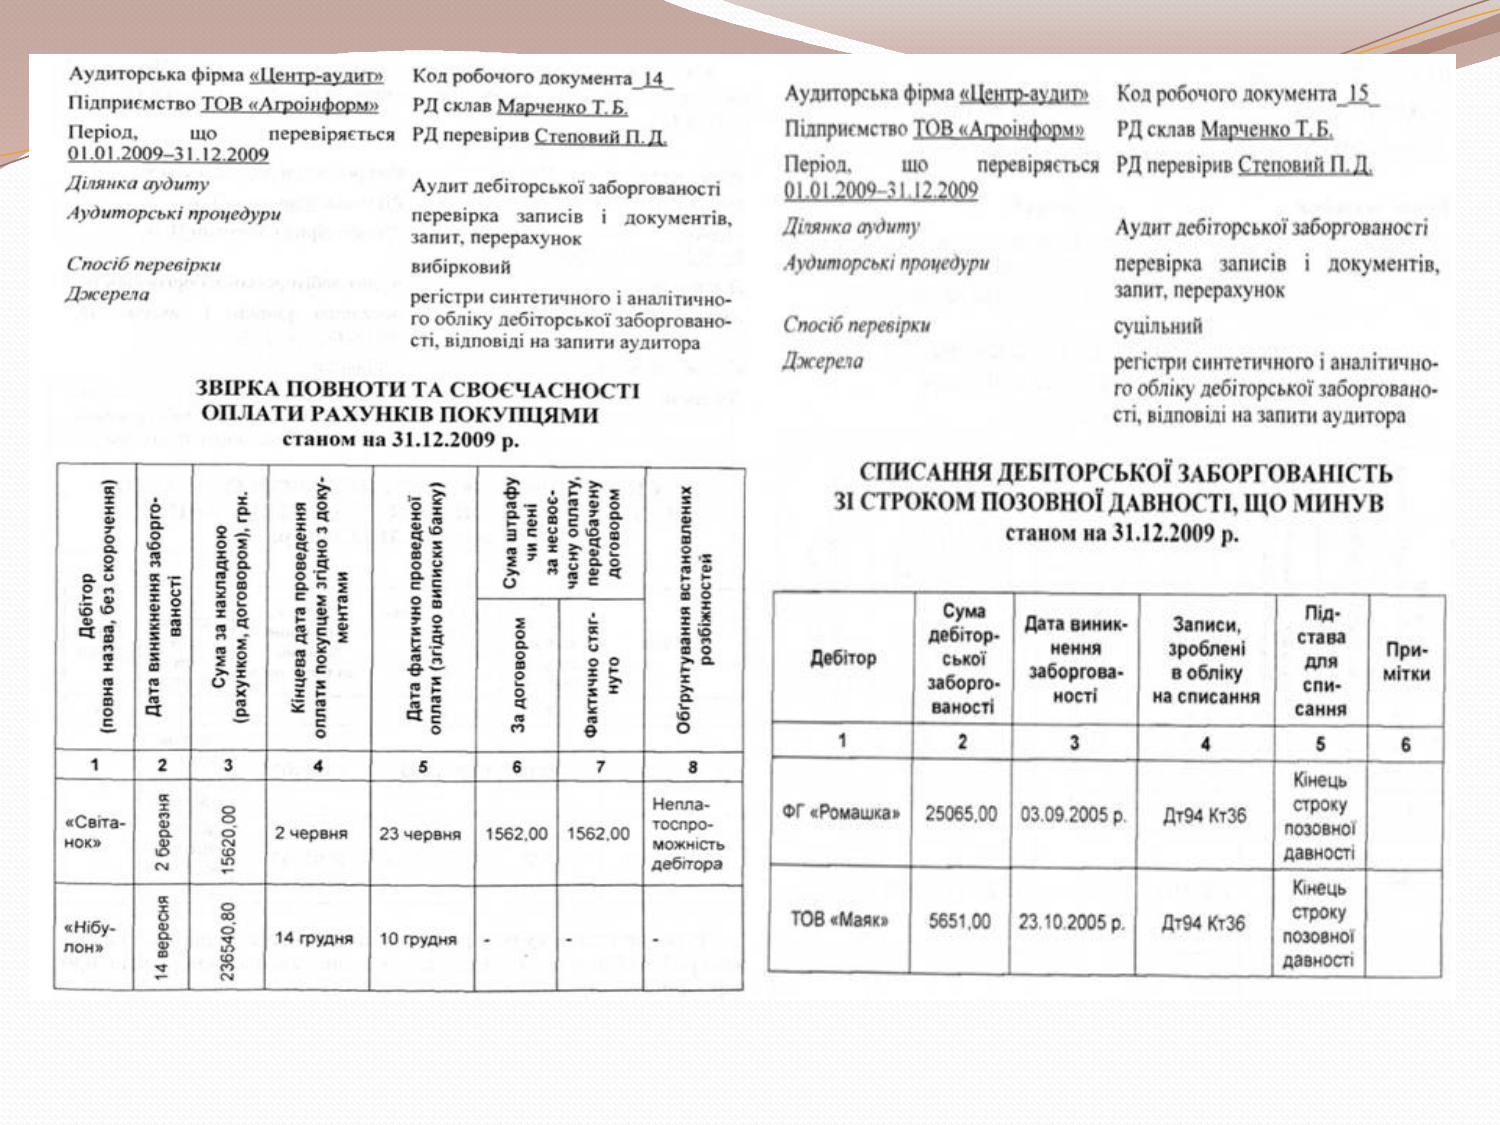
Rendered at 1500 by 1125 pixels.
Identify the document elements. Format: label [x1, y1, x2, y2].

picture [29, 54, 1456, 1000]
